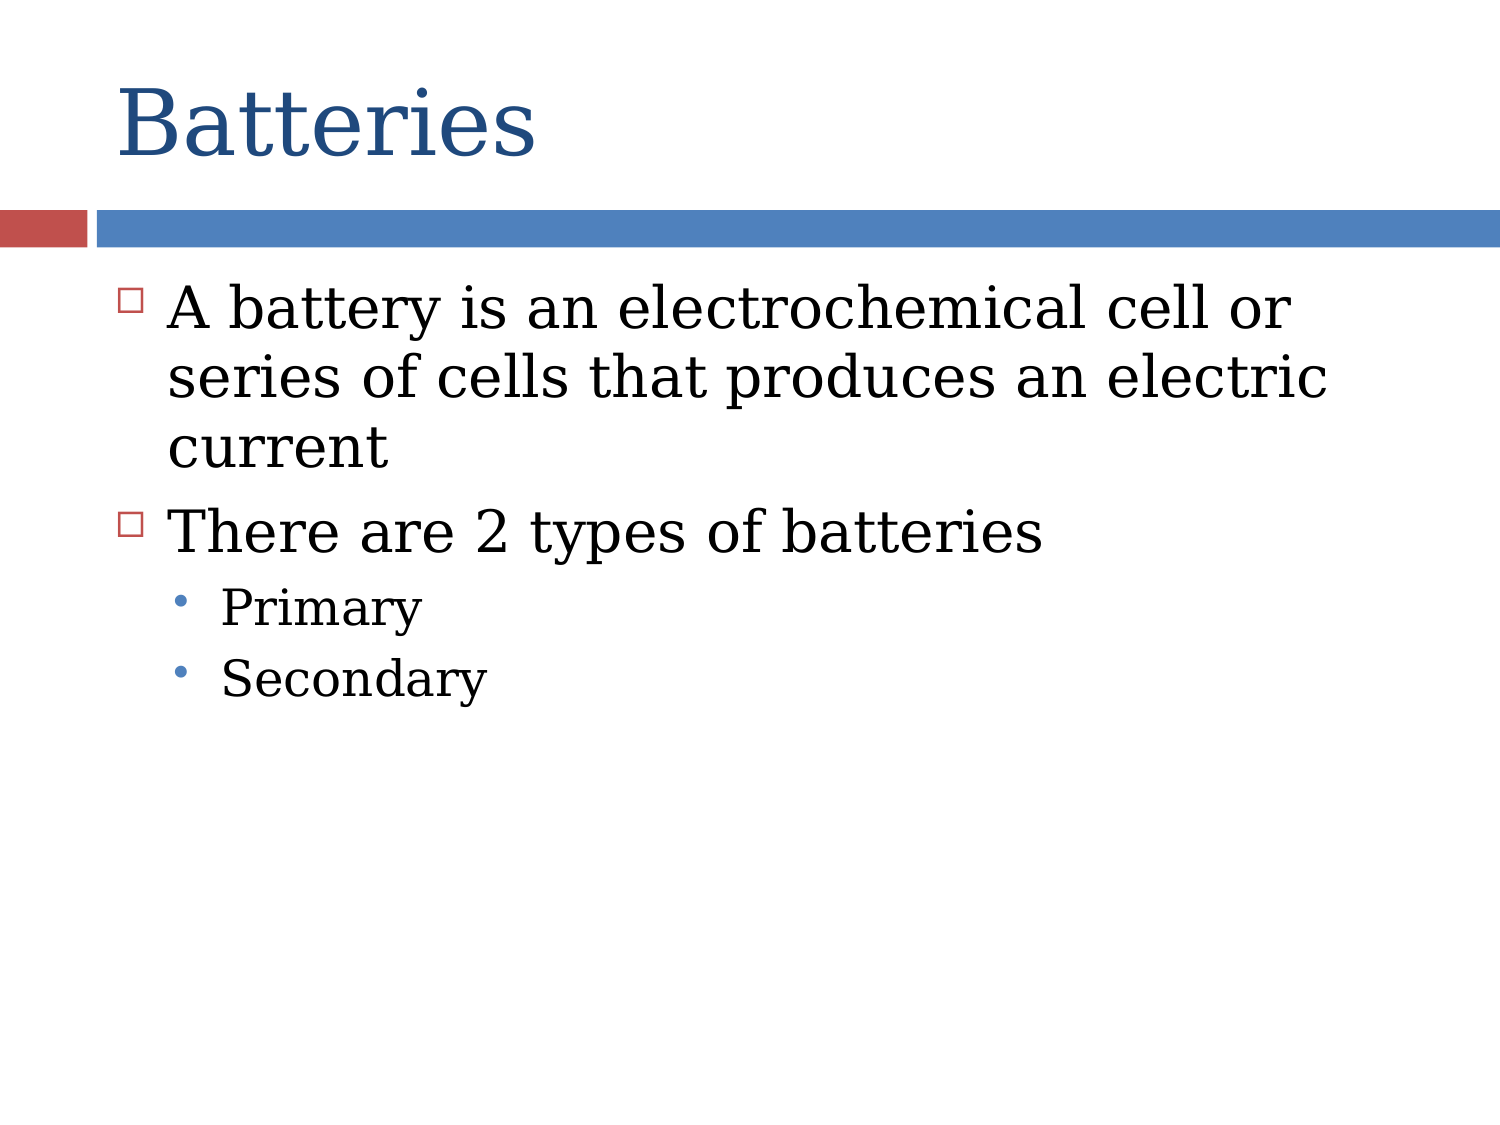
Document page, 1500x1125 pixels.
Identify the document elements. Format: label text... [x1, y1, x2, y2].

title Batteries [100, 37, 1438, 200]
list A battery is an electrochemical cell or series of cells that produces an electric current There are 2 types of batteries Primary Secondary [100, 262, 1438, 1000]
